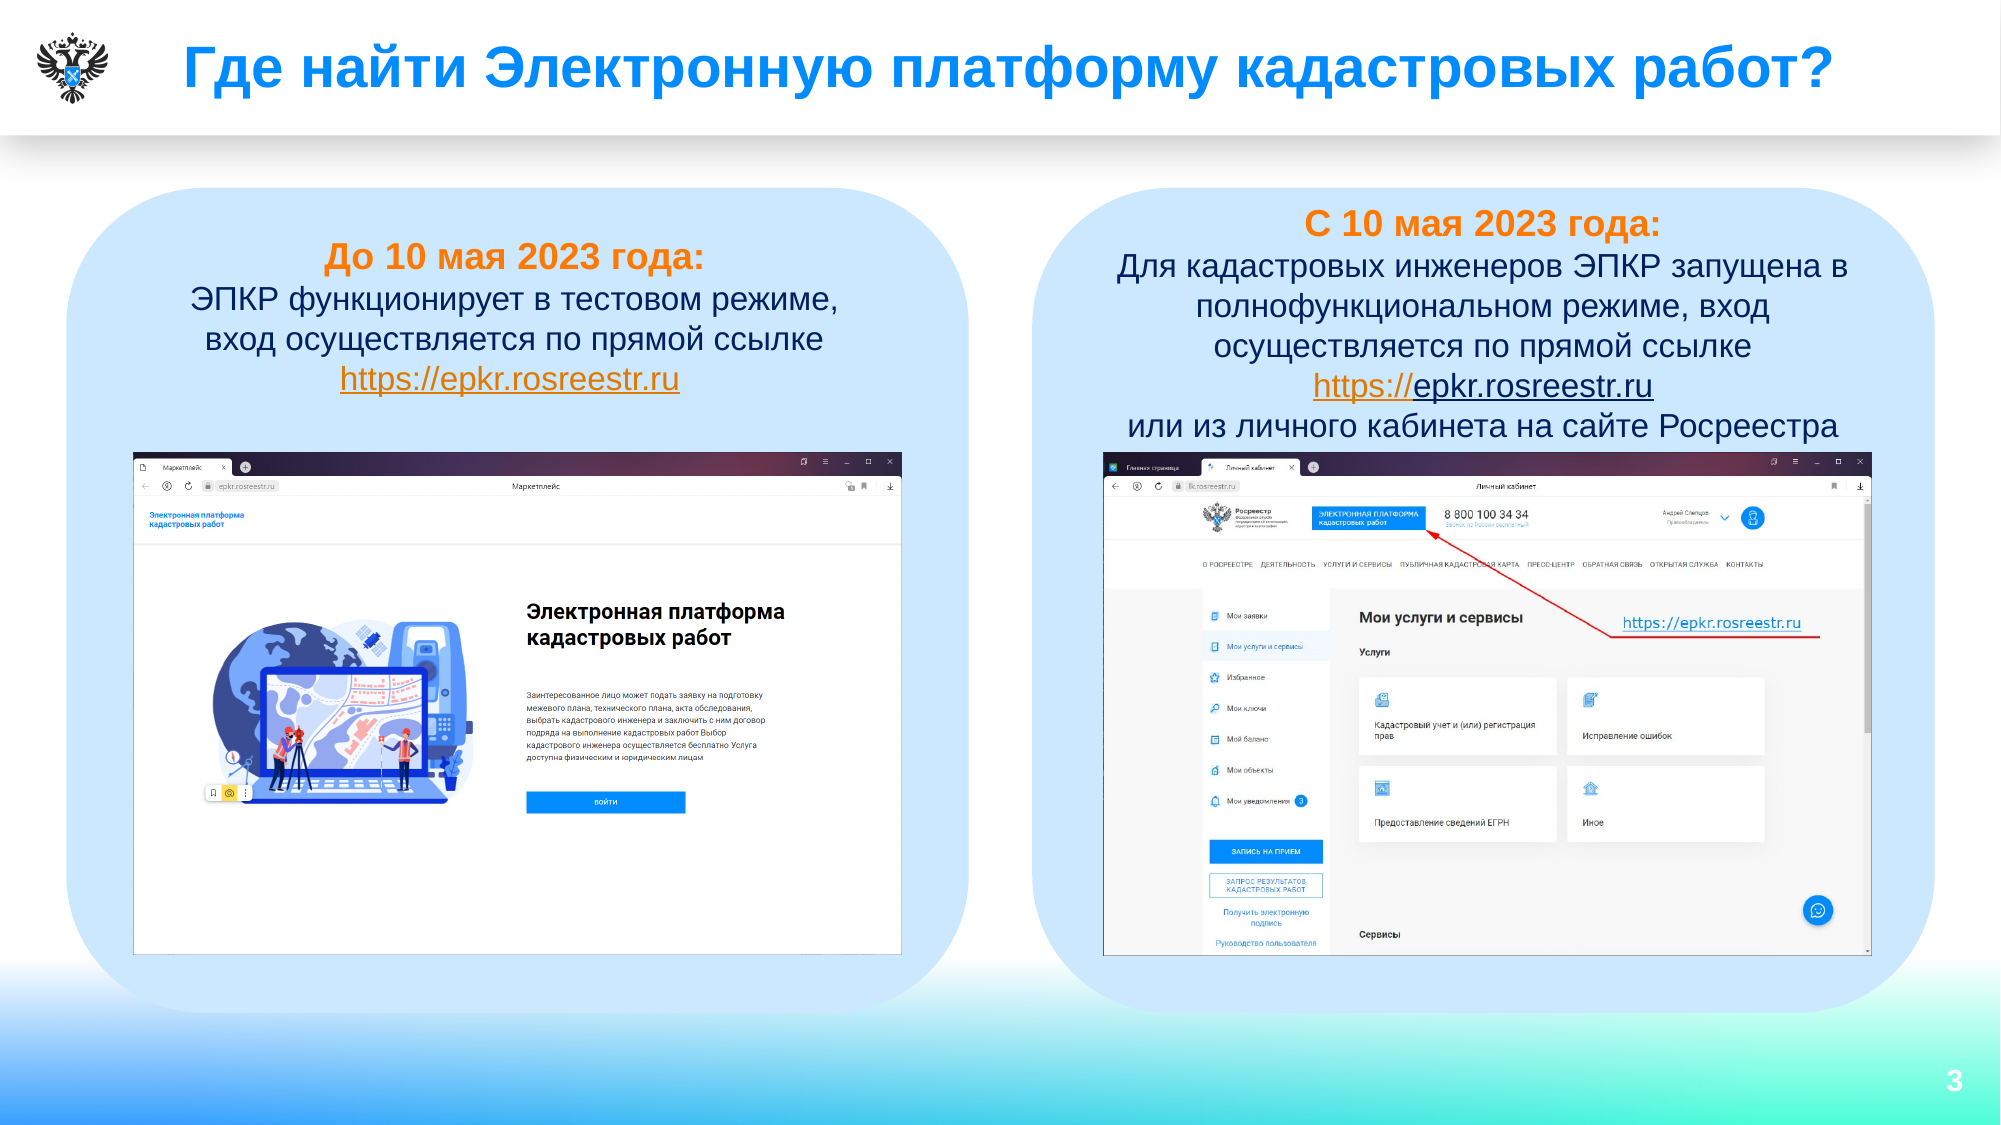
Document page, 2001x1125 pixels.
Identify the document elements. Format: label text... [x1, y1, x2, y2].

slide_number 3 [1528, 1048, 1979, 1109]
title Где найти Электронную платформу кадастровых работ? [169, 0, 1898, 138]
text_box C 10 мая 2023 года: Для кадастровых инженеров ЭПКР запущена в полнофункциональном режиме, вход осуществляется по прямой ссылке https://epkr.rosreestr.ru или из личного кабинета на сайте Росреестра [1059, 191, 1908, 452]
picture [133, 451, 902, 955]
text_box [1031, 242, 1936, 1014]
picture [0, 950, 2000, 1125]
picture [1103, 452, 1872, 956]
picture [37, 32, 108, 104]
text_box [65, 186, 970, 1014]
text_box [1136, 186, 1831, 191]
text_box До 10 мая 2023 года: ЭПКР функционирует в тестовом режиме, вход осуществляется по прямой ссылке https://epkr.rosreestr.ru [119, 224, 911, 405]
